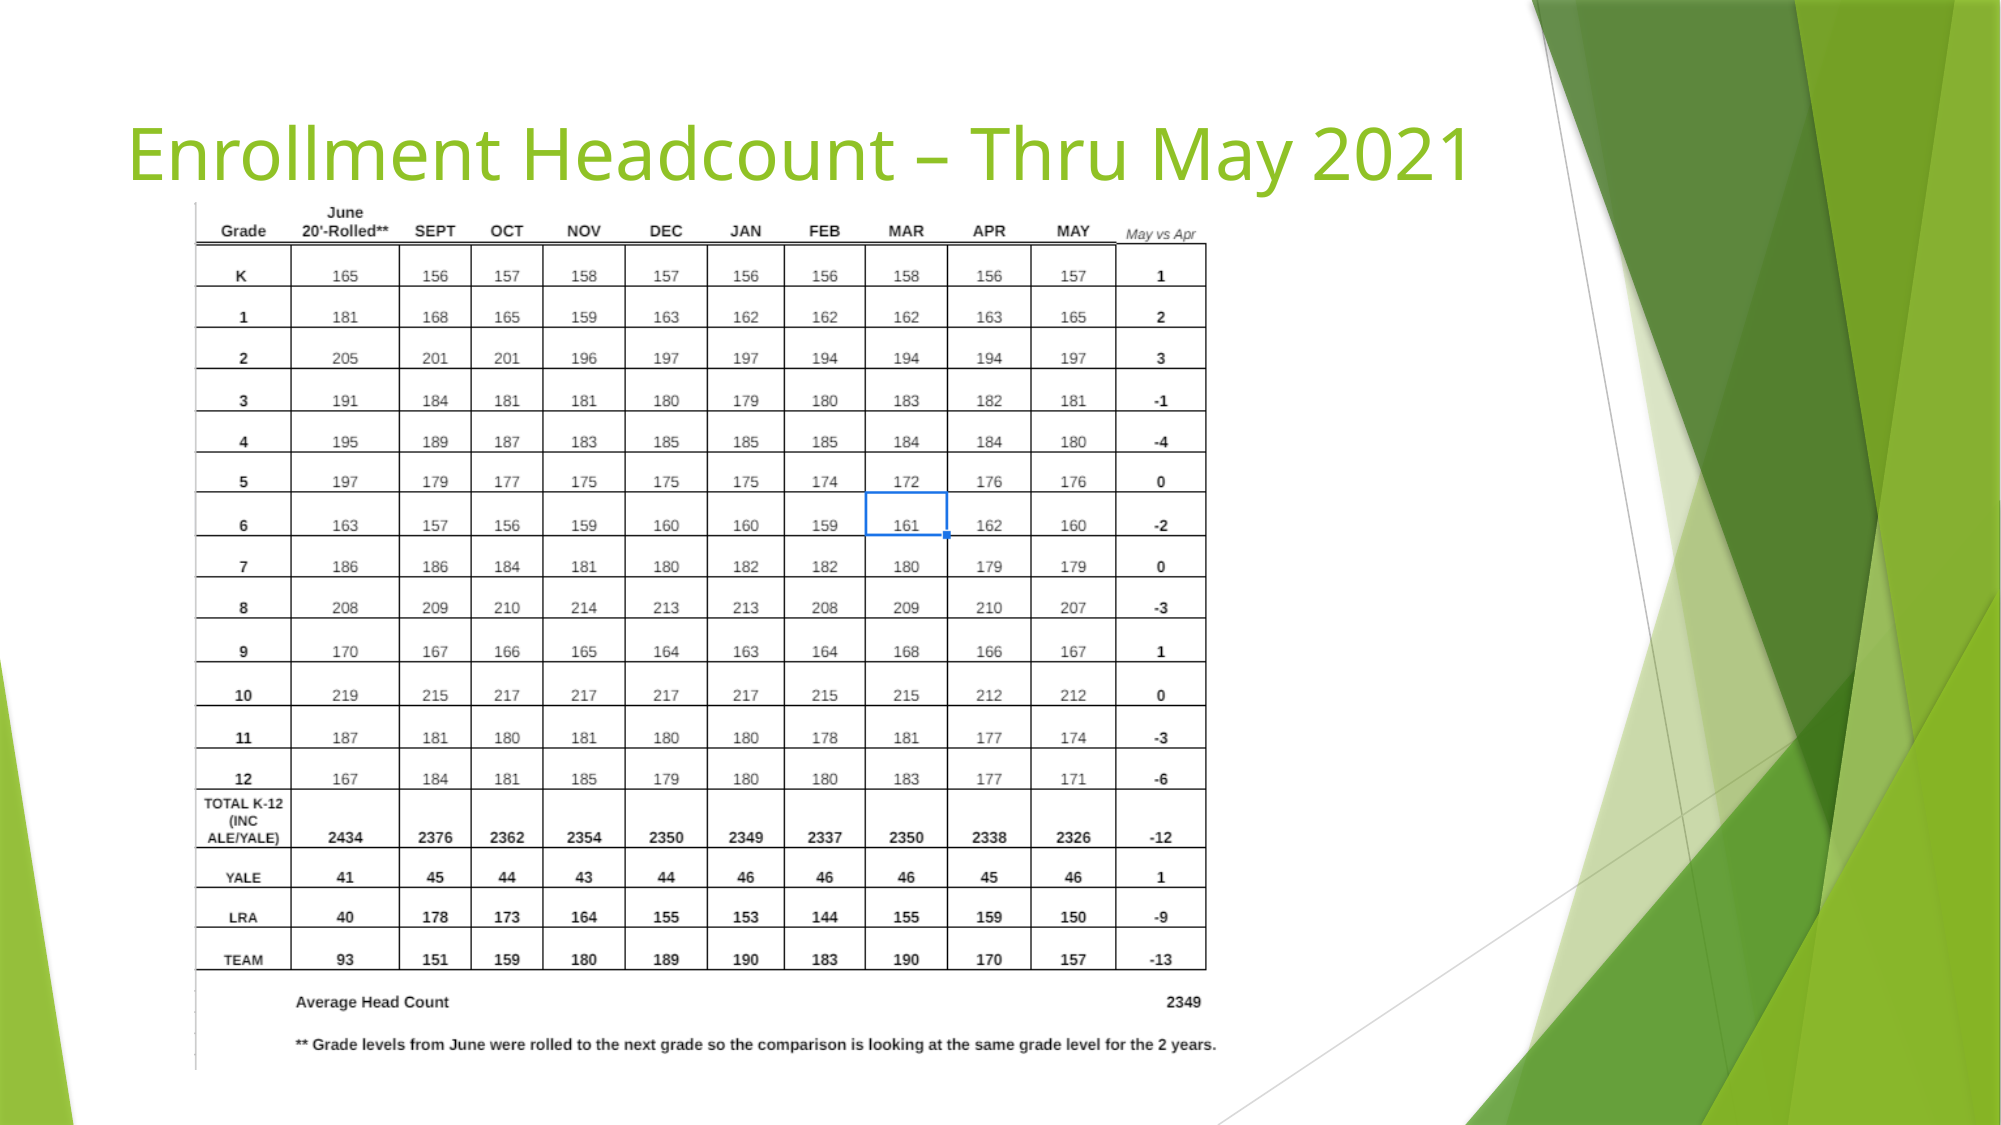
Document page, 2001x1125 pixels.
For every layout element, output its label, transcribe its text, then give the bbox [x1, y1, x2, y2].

title Enrollment Headcount – Thru May 2021 [111, 99, 1522, 204]
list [193, 202, 1238, 1071]
